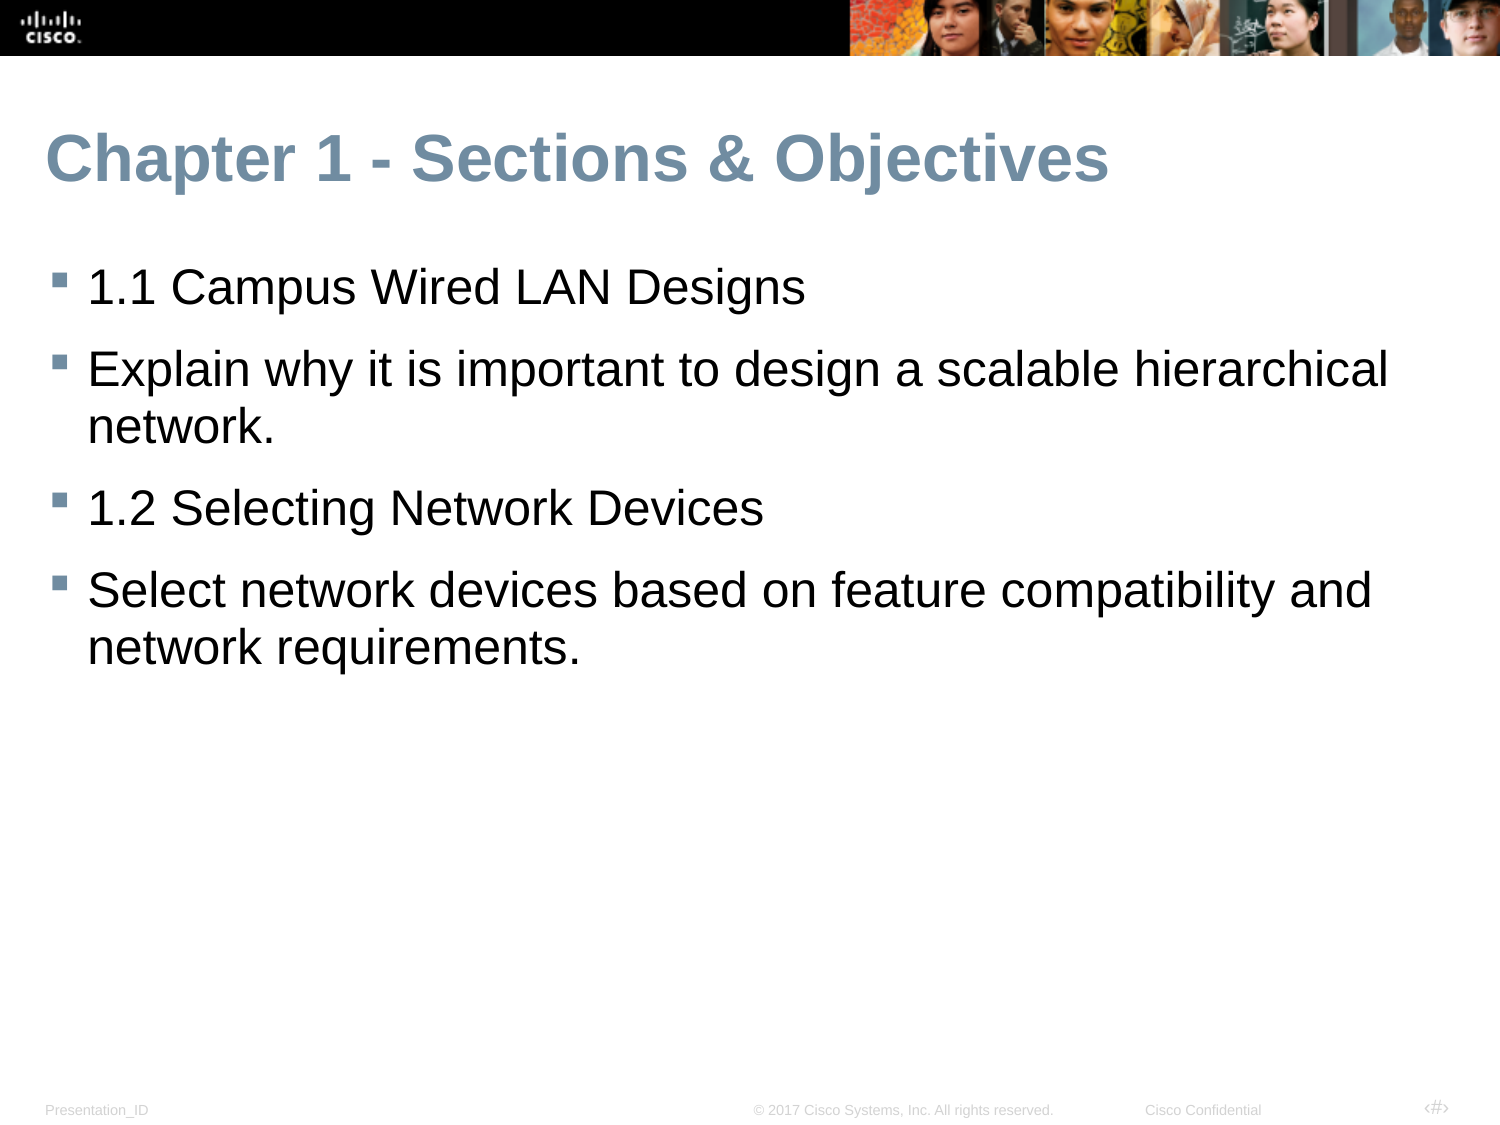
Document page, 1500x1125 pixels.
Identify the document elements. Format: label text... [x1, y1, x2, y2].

picture [0, 0, 1500, 56]
title Chapter 1 - Sections & Objectives [31, 64, 1471, 203]
list 1.1 Campus Wired LAN Designs Explain why it is important to design a scalable hierarchical network. 1.2 Selecting Network Devices Select network devices based on feature compatibility and network requirements. [34, 252, 1468, 1061]
